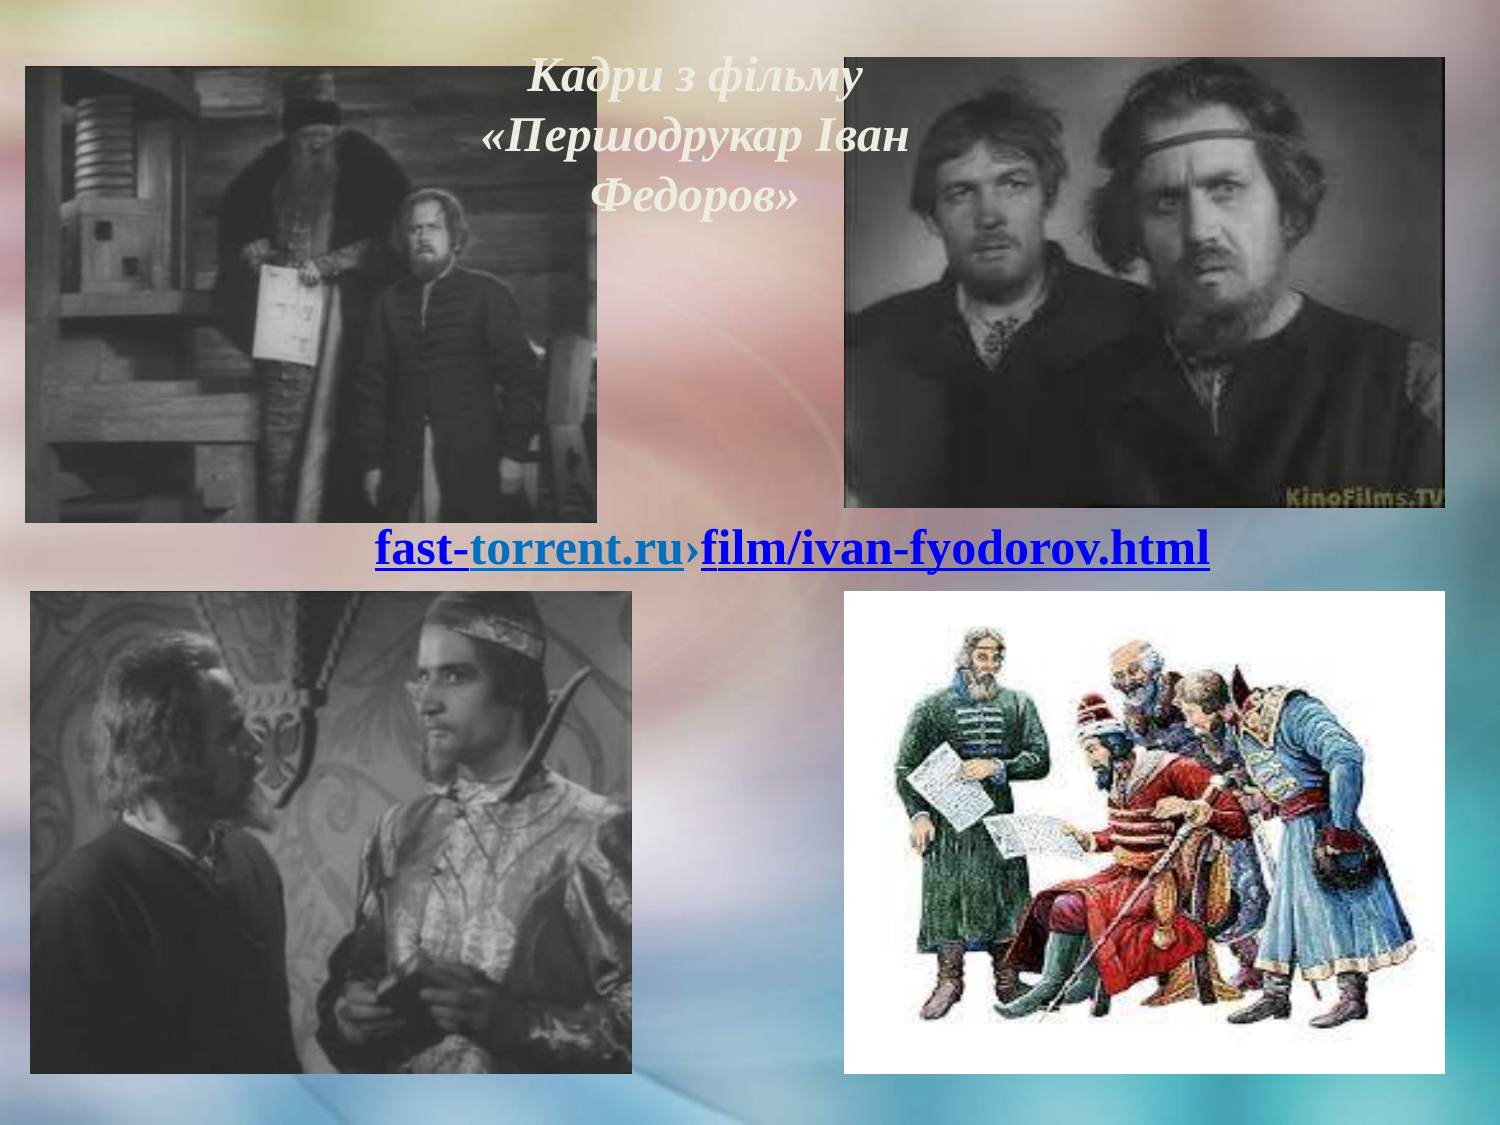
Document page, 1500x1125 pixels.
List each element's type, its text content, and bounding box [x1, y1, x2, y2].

text_box Кадри з фільму «Першодрукар Іван Федоров» [381, 28, 1008, 234]
text_box fast-torrent.ru›film/ivan-fyodorov.html [360, 498, 1365, 721]
picture [0, 0, 1500, 1125]
